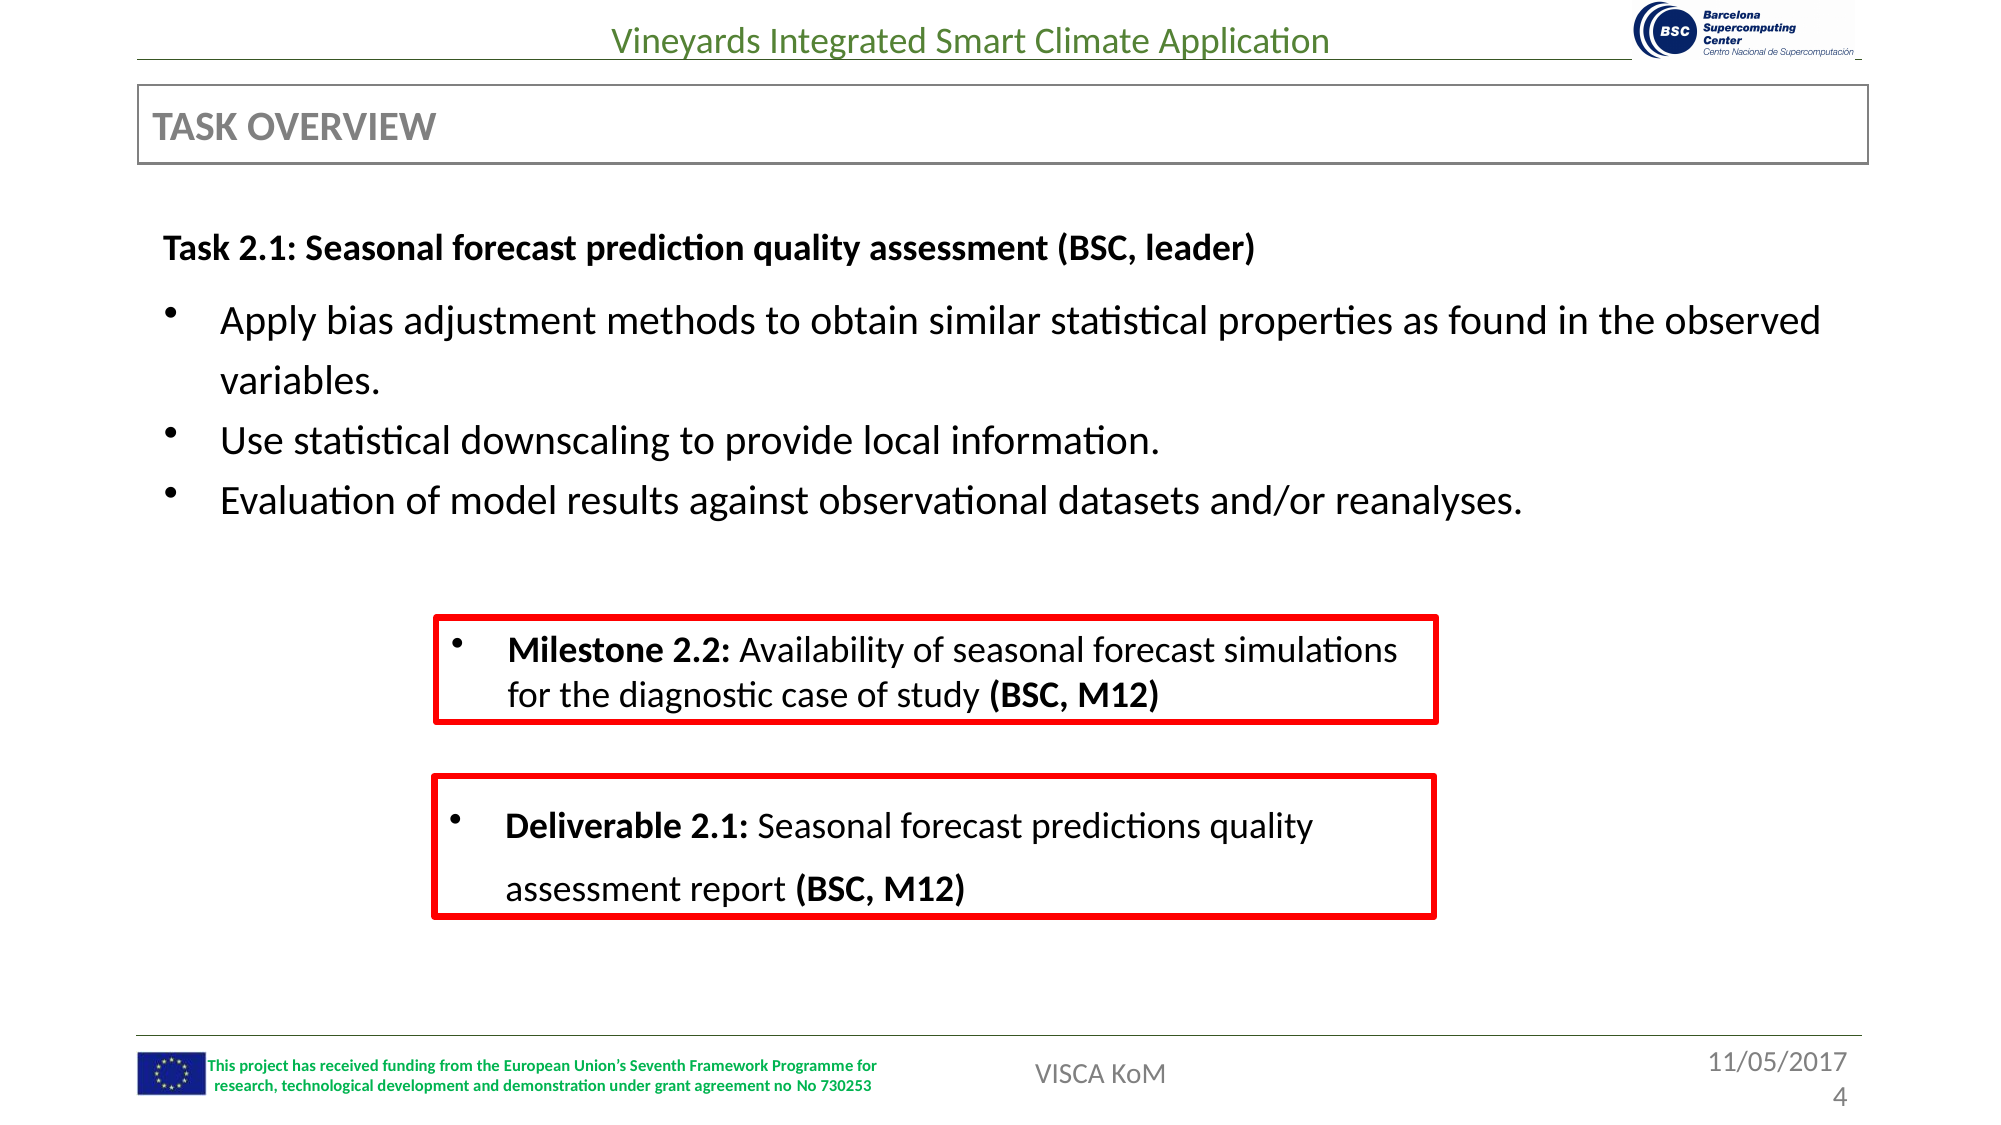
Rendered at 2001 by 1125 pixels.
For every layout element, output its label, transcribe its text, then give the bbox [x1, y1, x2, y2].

text_box Apply bias adjustment methods to obtain similar statistical properties as found in the observed variables. Use statistical downscaling to provide local information. Evaluation of model results against observational datasets and/or reanalyses. [149, 275, 1845, 531]
picture [1632, 0, 1855, 60]
text_box Milestone 2.2: Availability of seasonal forecast simulations for the diagnostic case of study (BSC, M12) [436, 617, 1437, 723]
picture [136, 1051, 207, 1096]
text_box Deliverable 2.1: Seasonal forecast predictions quality assessment report (BSC, M12) [434, 775, 1435, 917]
text_box TASK OVERVIEW [137, 84, 1869, 165]
text_box Task 2.1: Seasonal forecast prediction quality assessment (BSC, leader) [148, 215, 1366, 276]
